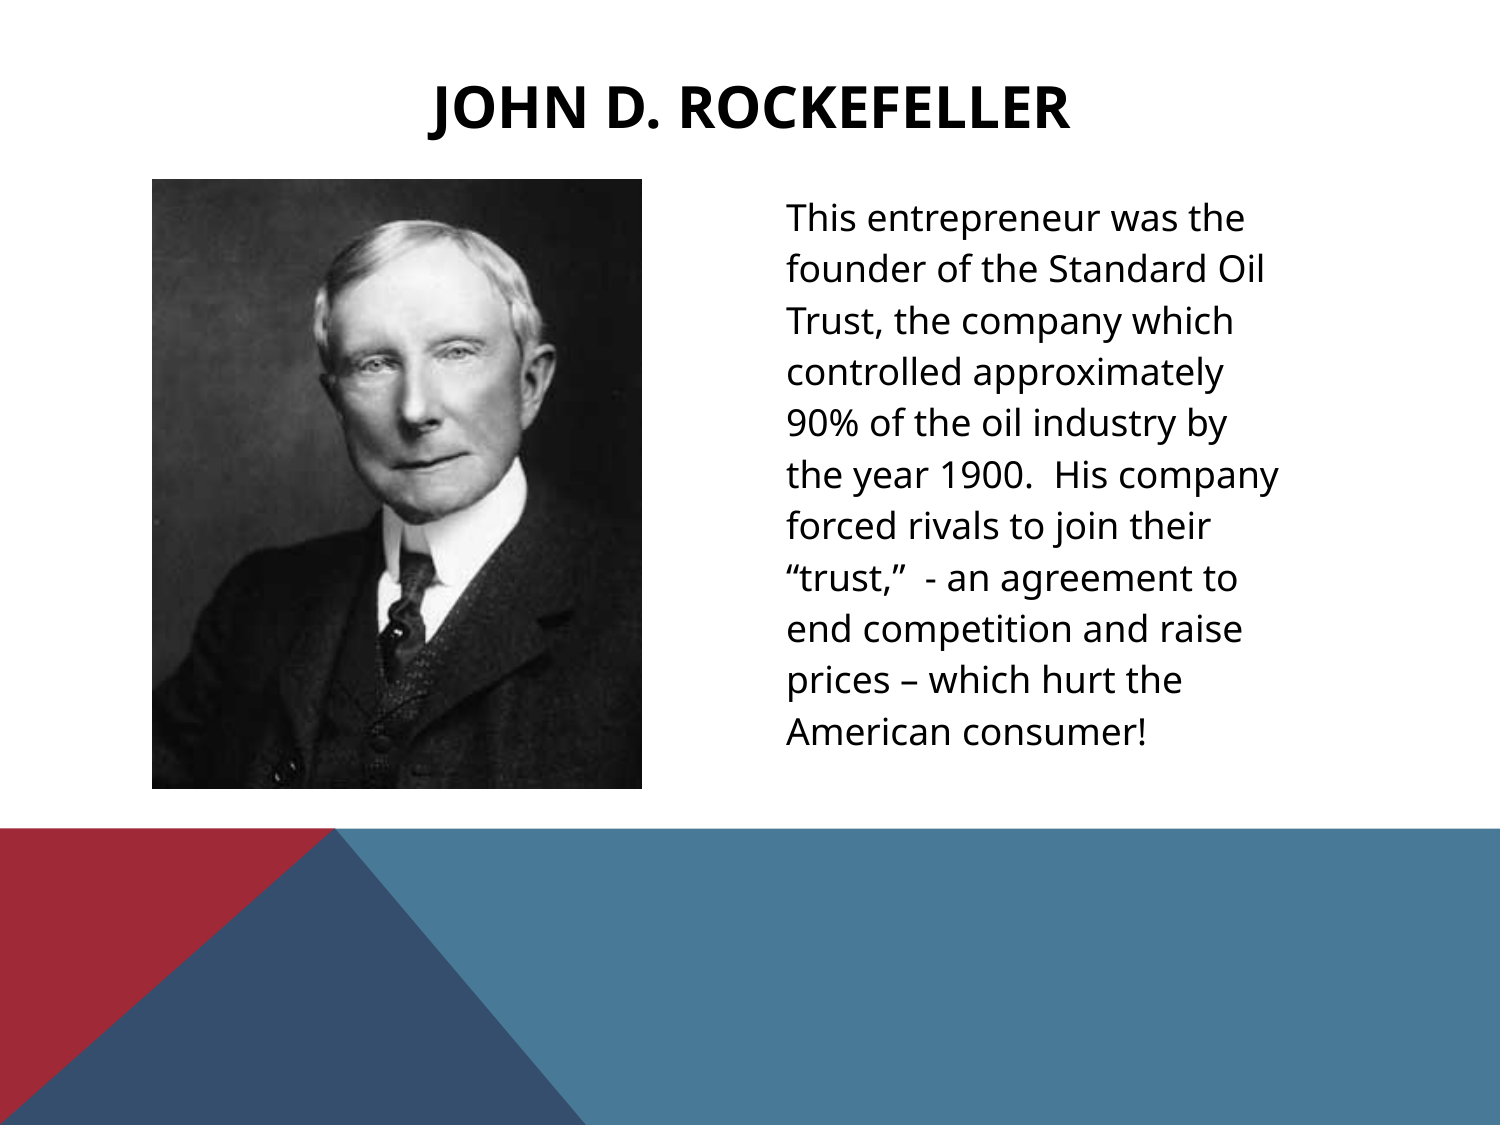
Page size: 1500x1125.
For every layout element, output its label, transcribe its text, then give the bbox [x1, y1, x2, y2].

list This entrepreneur was the founder of the Standard Oil Trust, the company which controlled approximately 90% of the oil industry by the year 1900. His company forced rivals to join their “trust,” - an agreement to end competition and raise prices – which hurt the American consumer! [771, 179, 1296, 789]
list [152, 179, 643, 790]
title John D. rockefeller [135, 60, 1369, 150]
